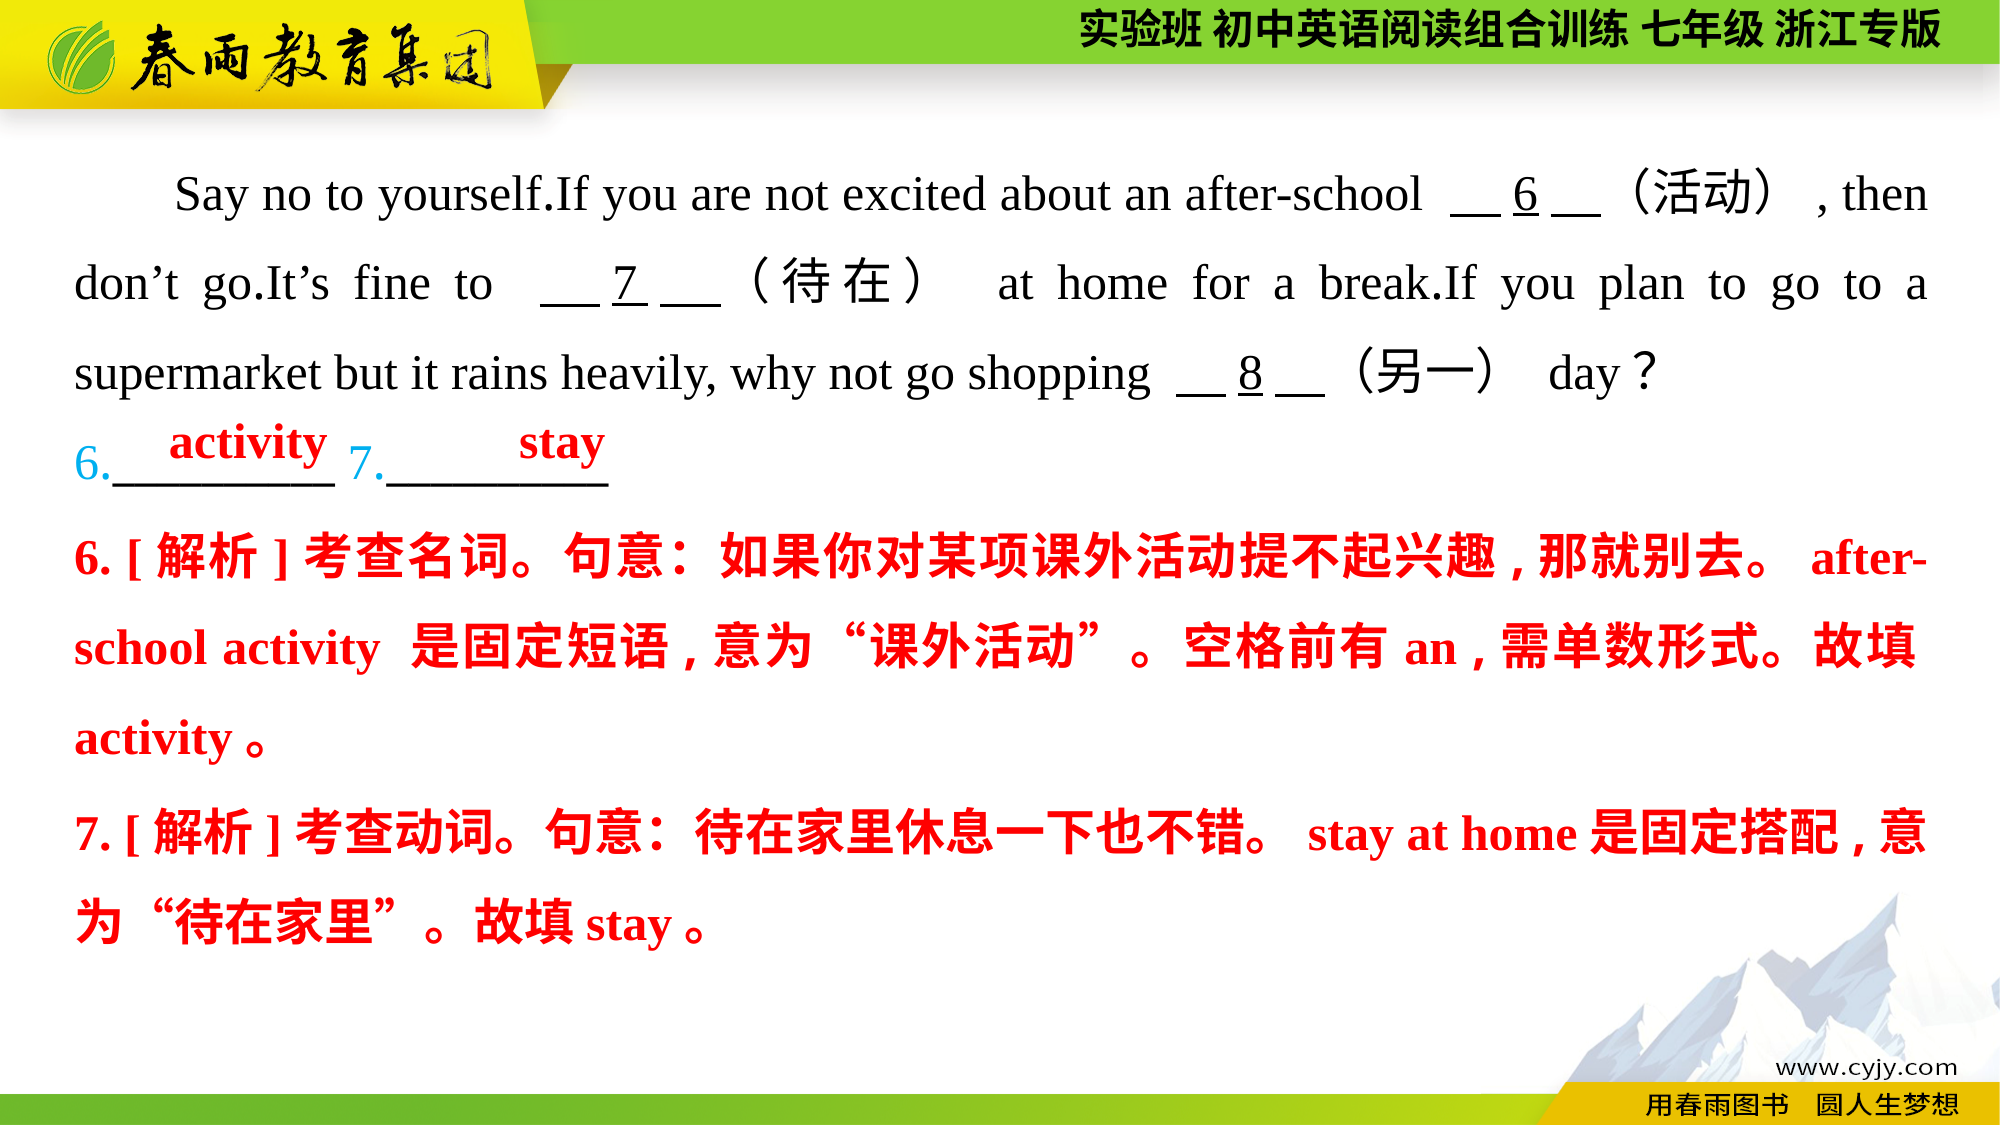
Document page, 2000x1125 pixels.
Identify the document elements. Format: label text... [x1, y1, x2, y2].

text_box stay [504, 400, 621, 476]
picture [0, 0, 2000, 1125]
text_box 6. [解析]考查名词。句意：如果你对某项课外活动提不起兴趣,那就别去。after-school activity 是固定短语,意为“课外活动”。空格前有an ,需单数形式。故填activity。 [59, 486, 1944, 763]
text_box activity [154, 400, 343, 476]
text_box 7. [解析]考查动词。句意：待在家里休息一下也不错。stay at home是固定搭配,意为“待在家里”。故填stay。 [59, 763, 1944, 959]
list Say no to yourself.If you are not excited about an after-school 6 （活动）, then don’t go.It’s fine to 7 （待在） at home for a break.If you plan to go to a supermarket but it rains heavily, why not go shopping 8 （另一） day？ 6.__________ 7.__________ [59, 122, 1944, 486]
